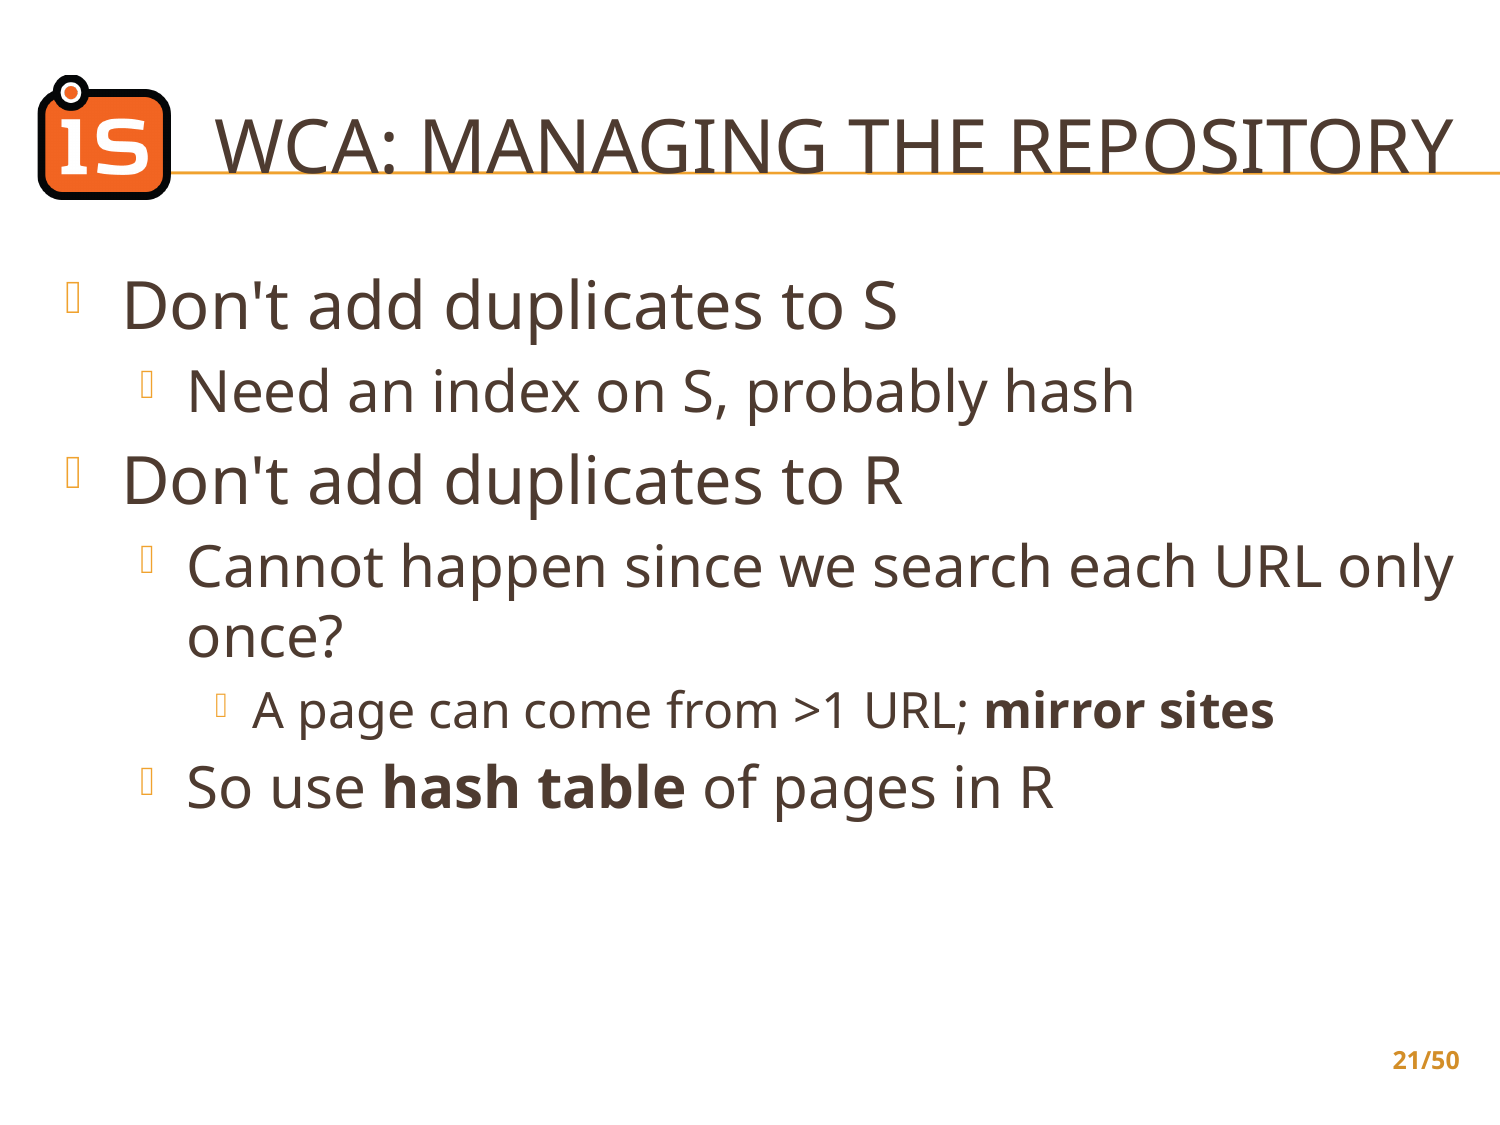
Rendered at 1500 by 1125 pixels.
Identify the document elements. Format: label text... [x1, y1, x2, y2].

title WCA: Managing the Repository [200, 75, 1475, 213]
slide_number 21/50 [1350, 1037, 1475, 1079]
picture [37, 75, 171, 200]
list Don't add duplicates to S Need an index on S, probably hash Don't add duplicates to R Cannot happen since we search each URL only once? A page can come from >1 URL; mirror sites So use hash table of pages in R [49, 254, 1476, 998]
